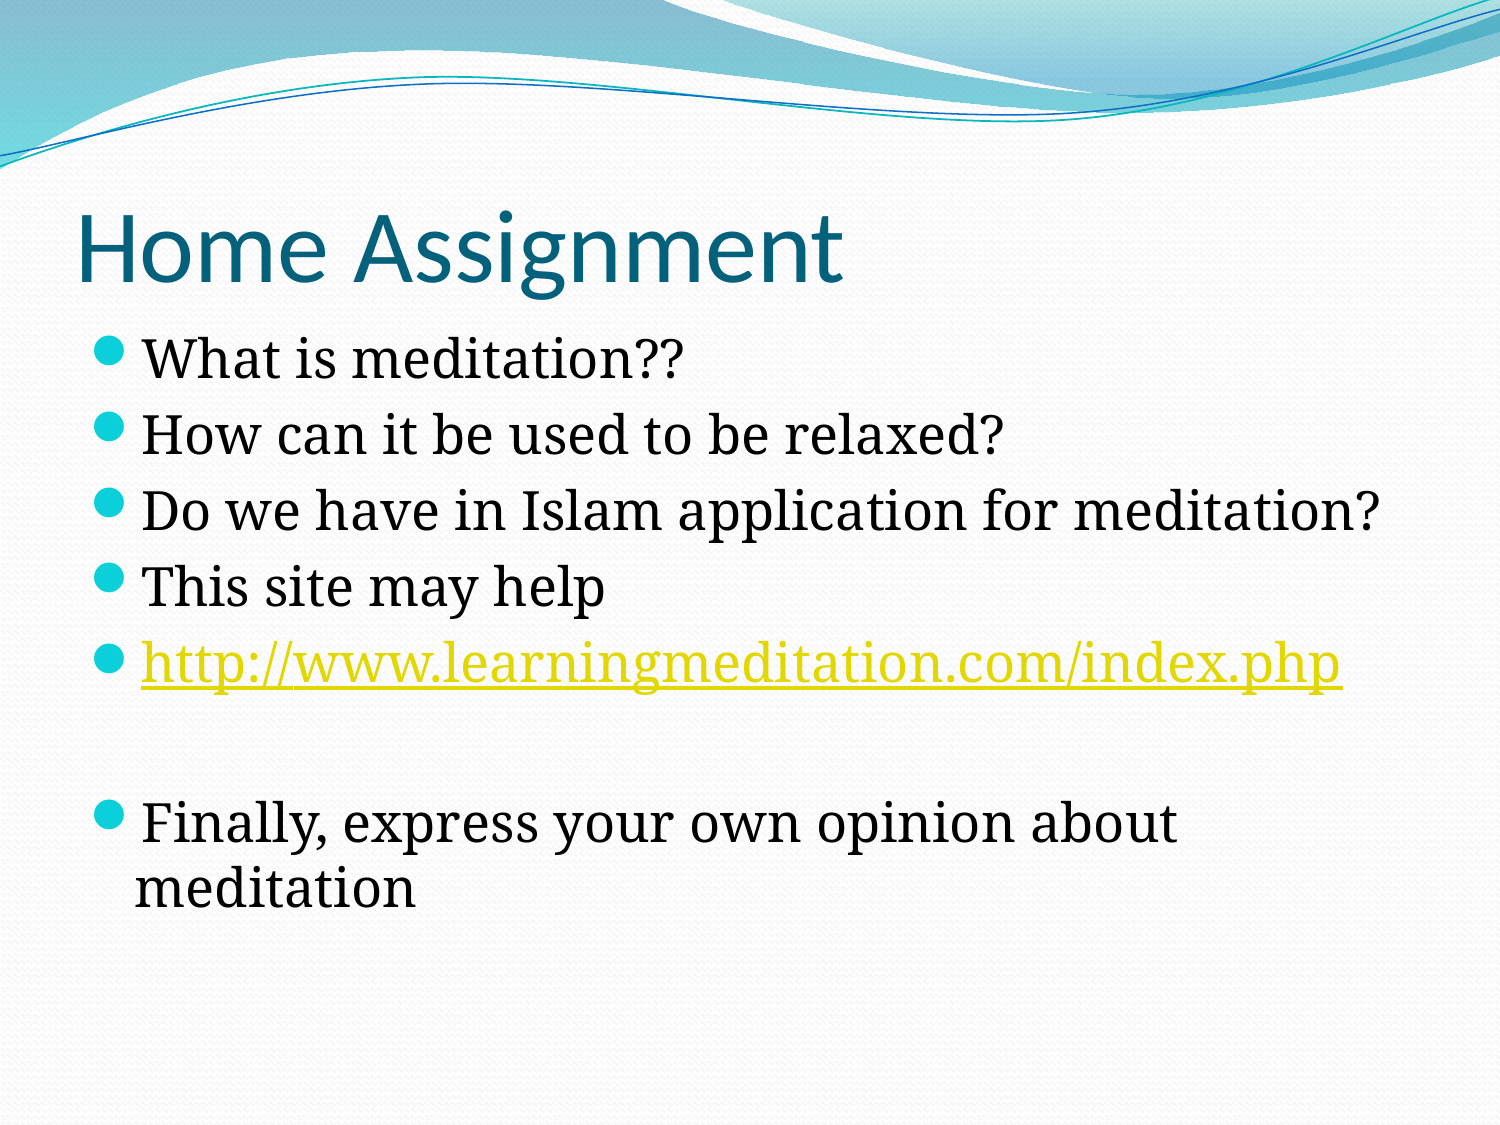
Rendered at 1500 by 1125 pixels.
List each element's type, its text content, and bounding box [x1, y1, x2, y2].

title Home Assignment [75, 115, 1425, 303]
list What is meditation?? How can it be used to be relaxed? Do we have in Islam application for meditation? This site may help http://www.learningmeditation.com/index.php Finally, express your own opinion about meditation [75, 317, 1425, 1038]
